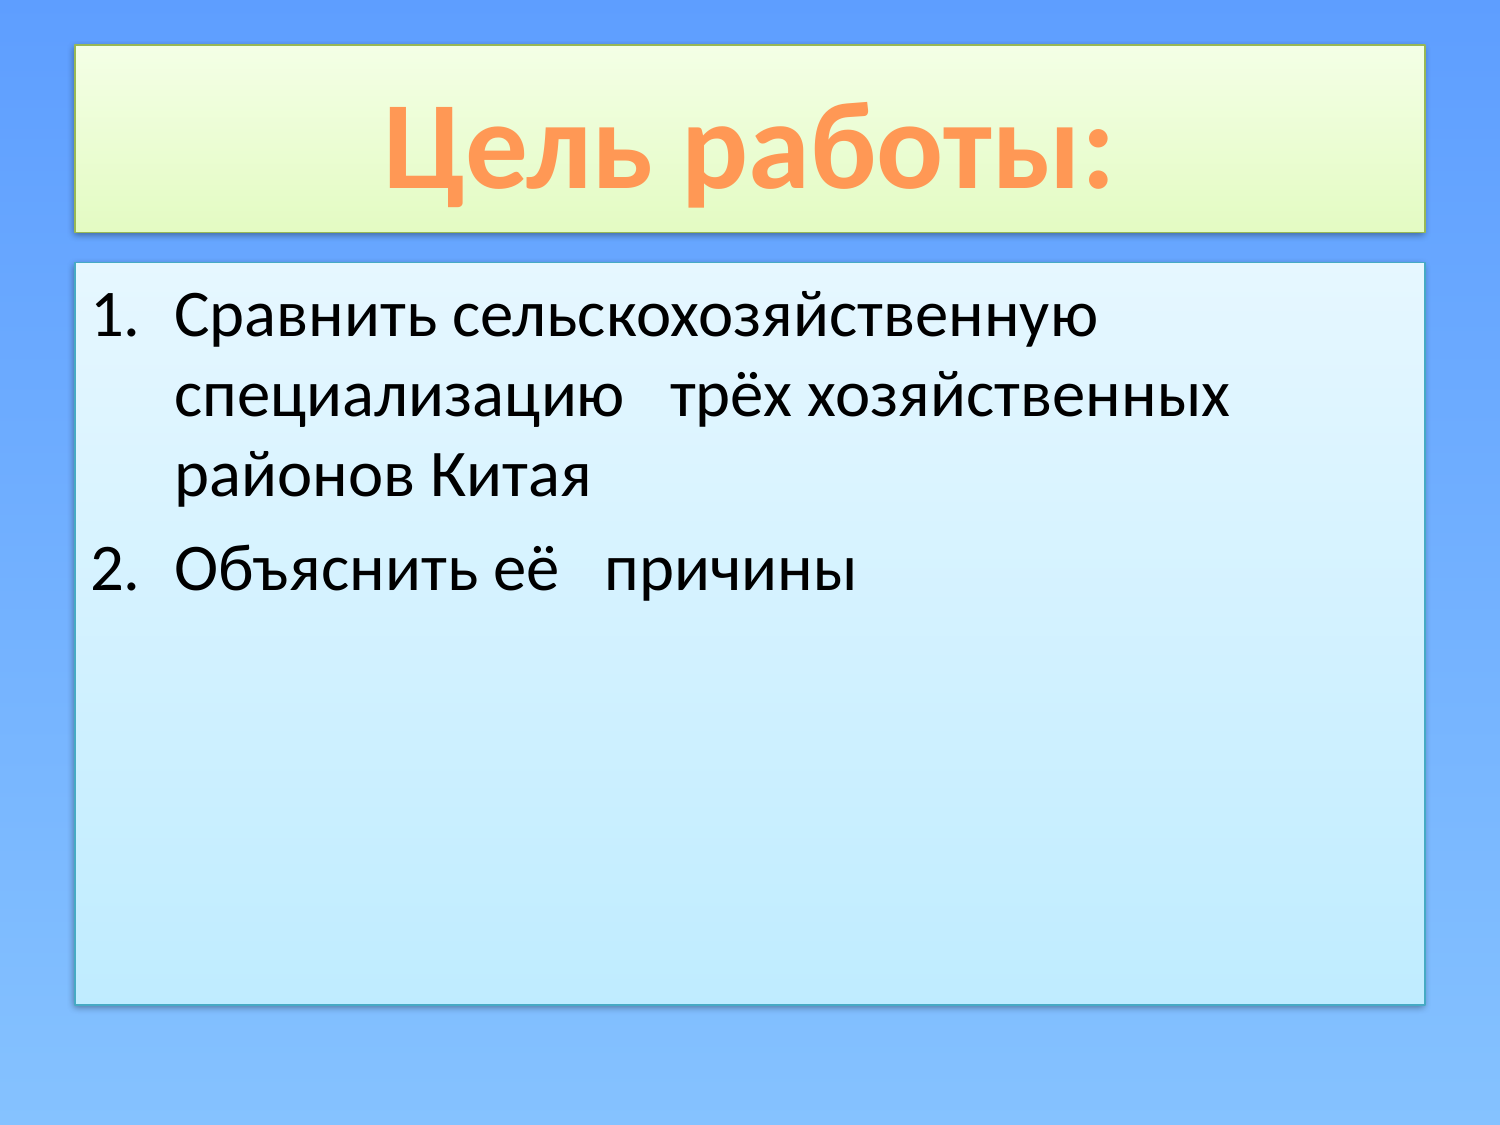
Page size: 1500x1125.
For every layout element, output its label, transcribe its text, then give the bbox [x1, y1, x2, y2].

list Сравнить сельскохозяйственную специализацию трёх хозяйственных районов Китая Объяснить её причины [74, 262, 1426, 1006]
title Цель работы: [74, 44, 1426, 233]
